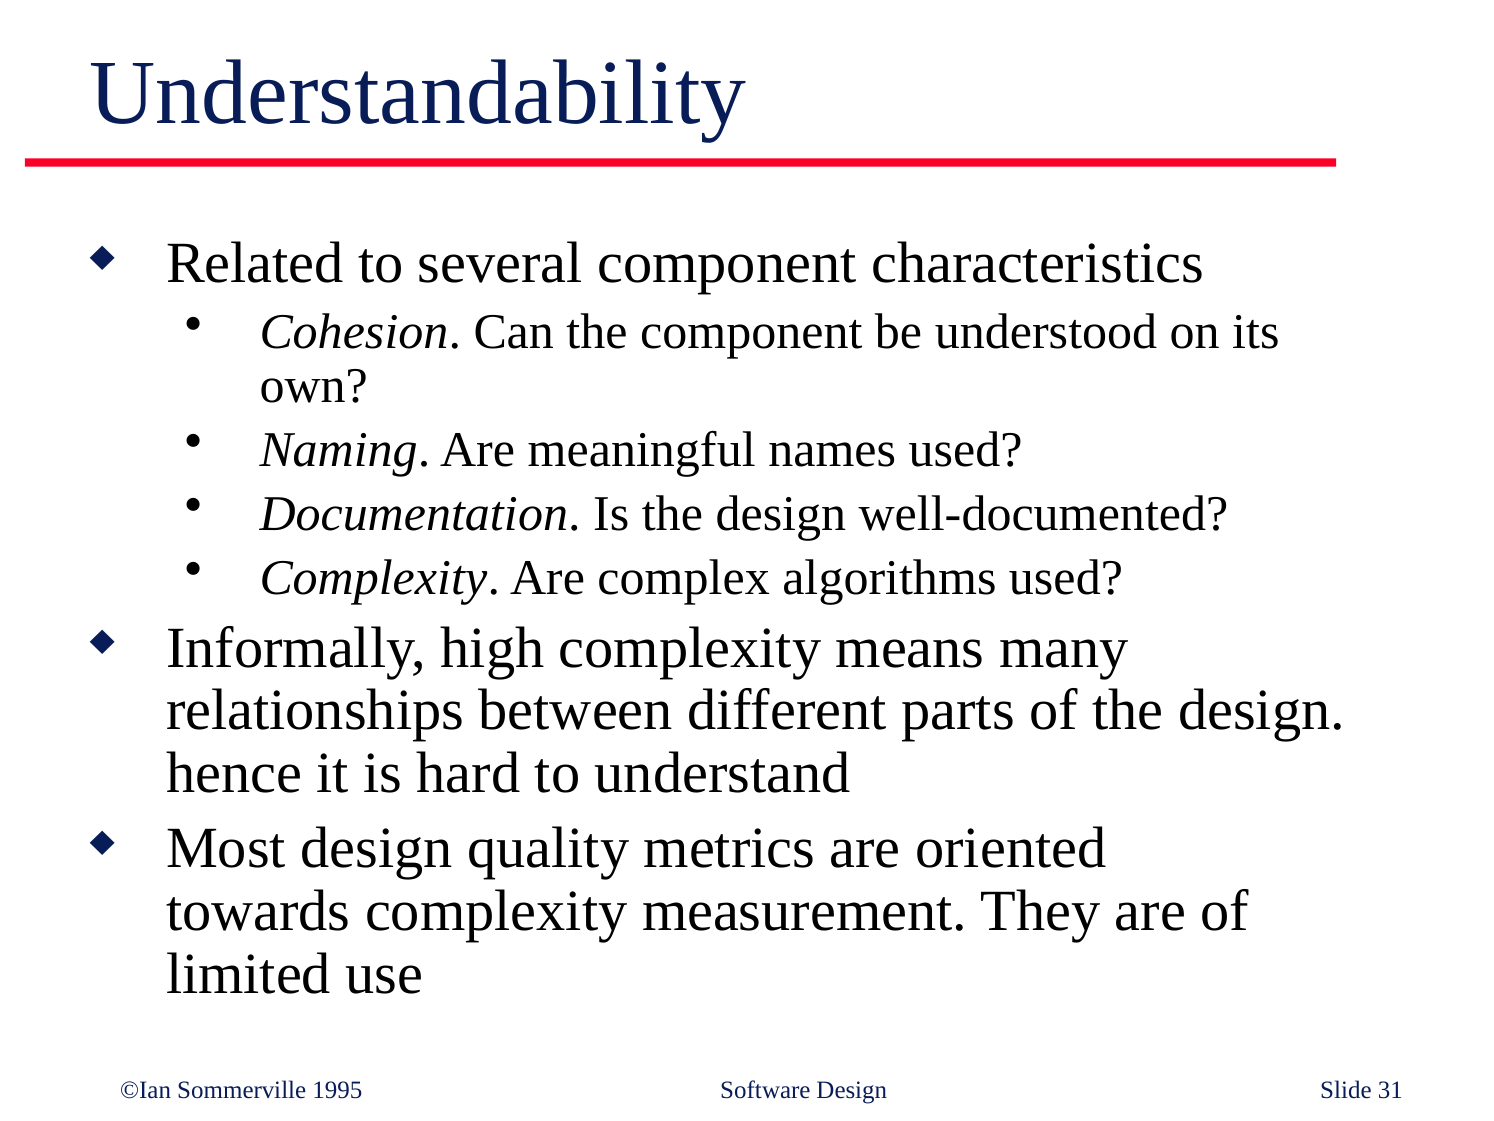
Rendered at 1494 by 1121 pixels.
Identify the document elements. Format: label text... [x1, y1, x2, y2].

list Related to several component characteristics Cohesion. Can the component be understood on its own? Naming. Are meaningful names used? Documentation. Is the design well-documented? Complexity. Are complex algorithms used? Informally, high complexity means many relationships between different parts of the design. hence it is hard to understand Most design quality metrics are oriented towards complexity measurement. They are of limited use [75, 225, 1400, 1050]
title Understandability [75, 37, 1350, 150]
